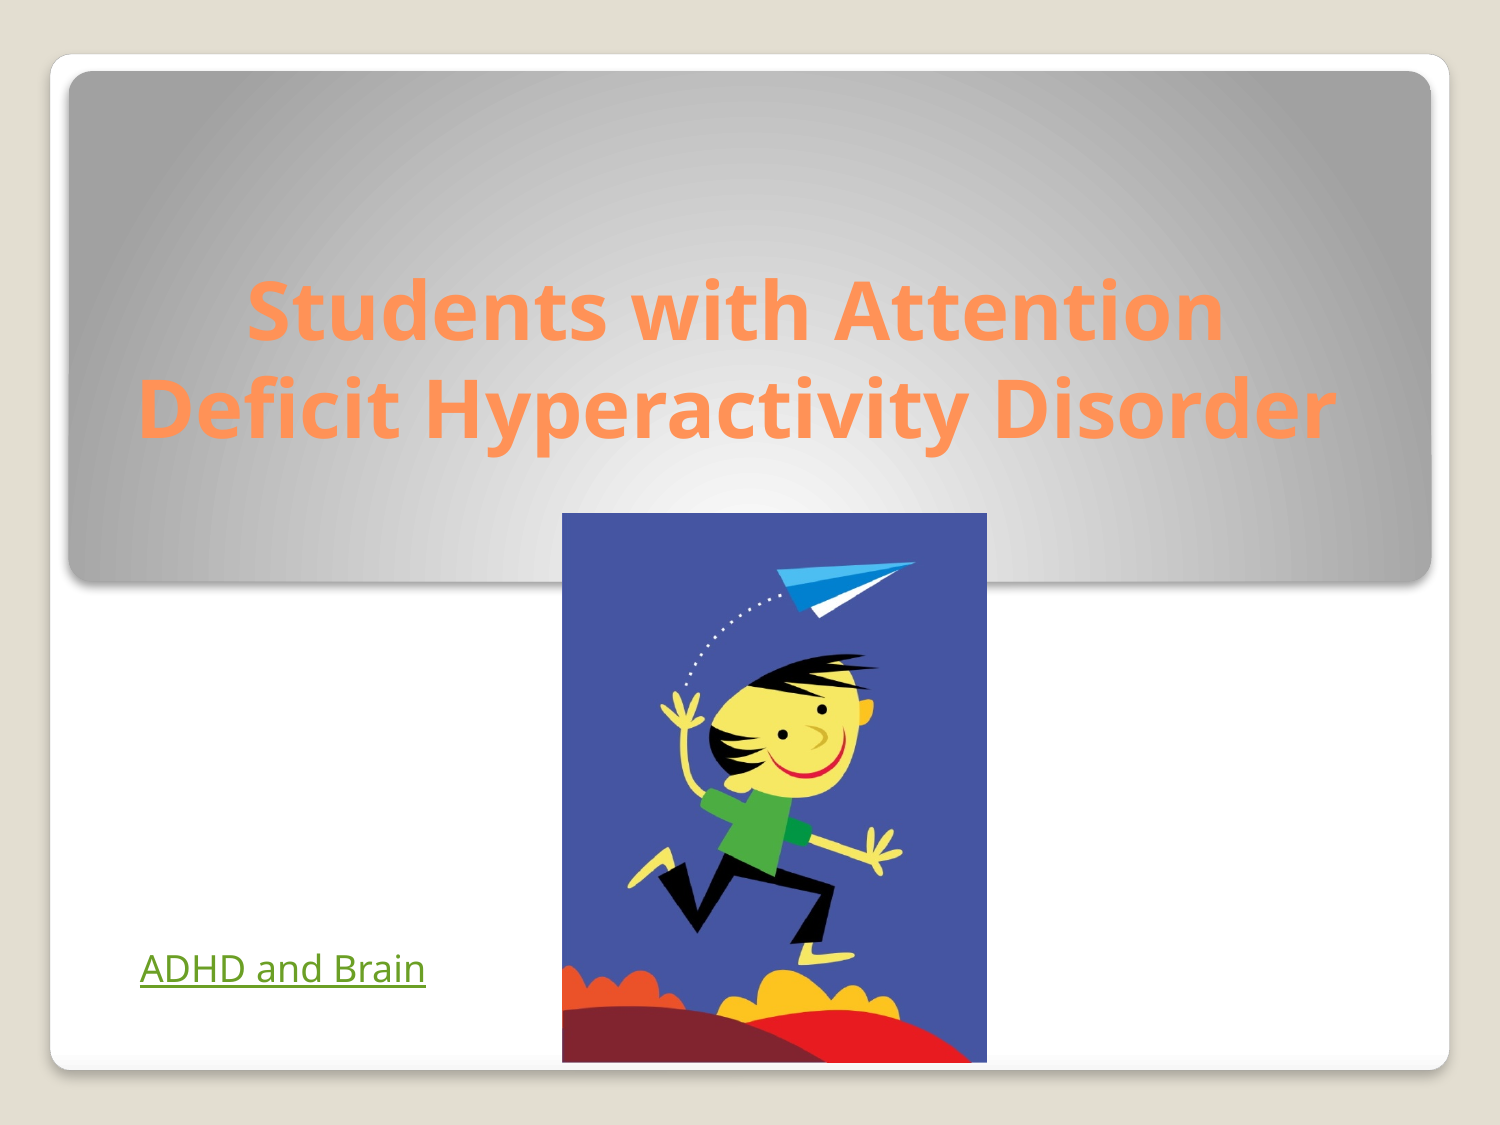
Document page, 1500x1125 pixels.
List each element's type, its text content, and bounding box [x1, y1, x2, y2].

text_box ADHD and Brain [124, 937, 500, 1004]
title Students with Attention Deficit Hyperactivity Disorder [99, 162, 1375, 463]
picture [562, 513, 987, 1063]
